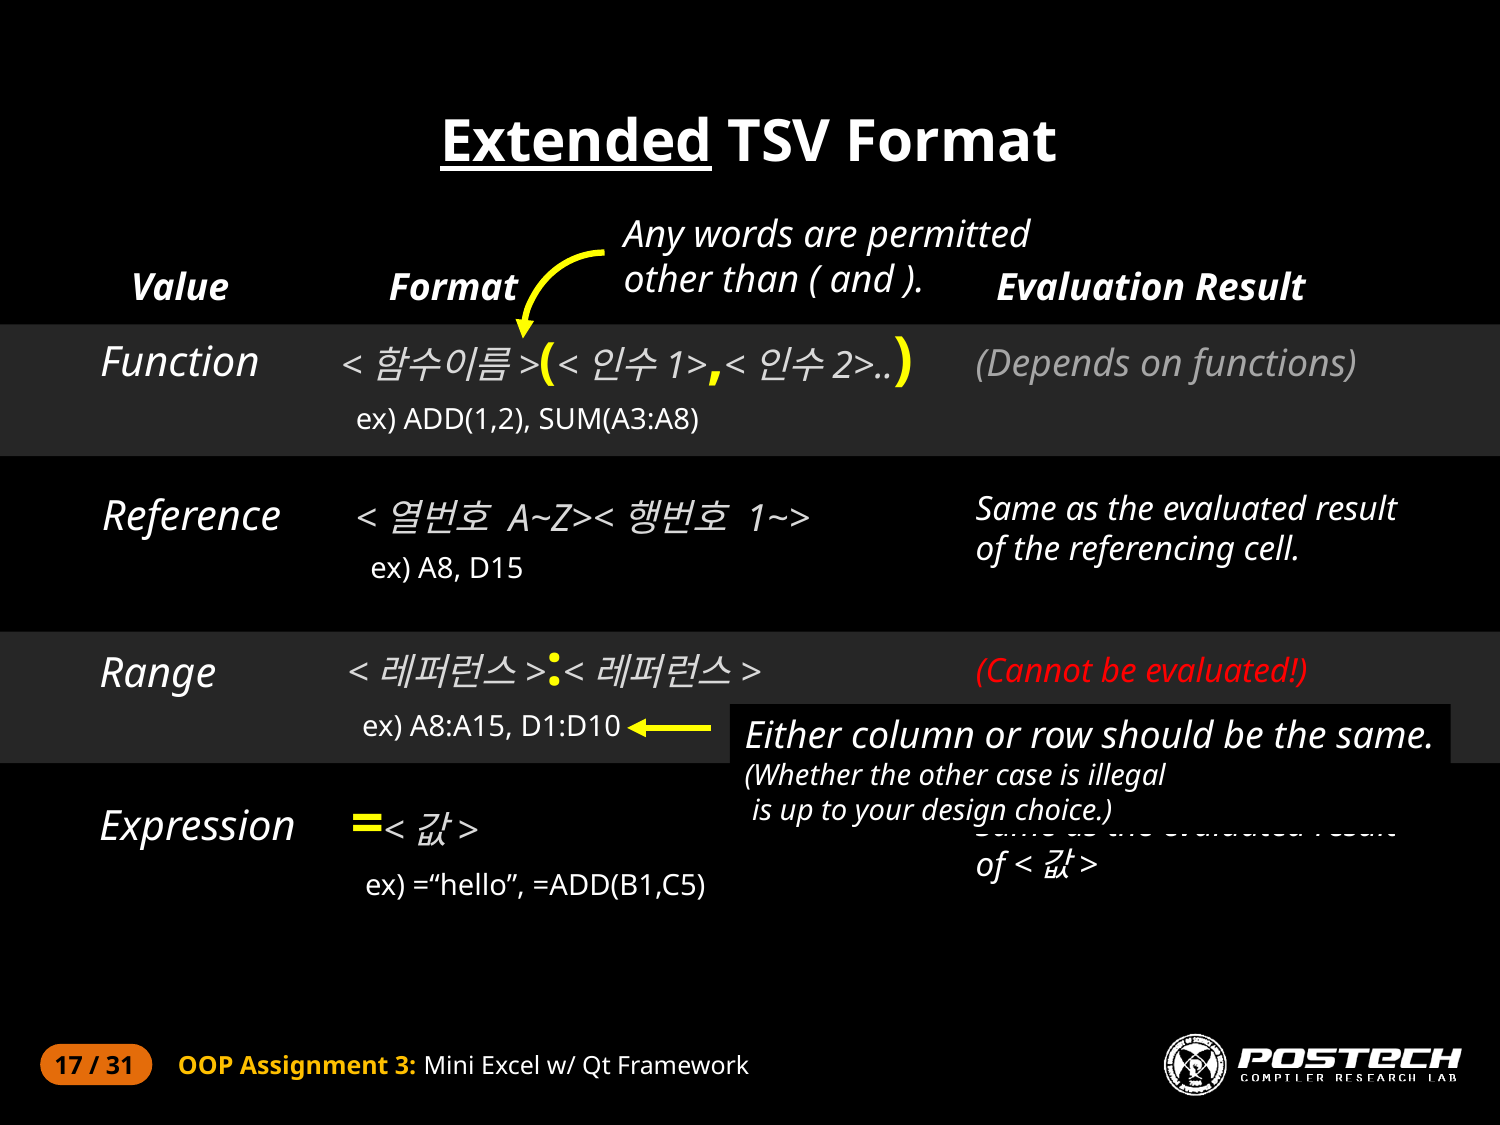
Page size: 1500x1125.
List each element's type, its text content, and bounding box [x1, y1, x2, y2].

text_box Same as the evaluated result of <값> [960, 834, 1413, 891]
text_box =<값> ex) =“hello”, =ADD(B1,C5) [335, 778, 721, 909]
title Extended TSV Format [75, 92, 1424, 185]
text_box Expression [84, 791, 312, 857]
text_box Same as the evaluated result of the referencing cell. [960, 479, 1413, 575]
text_box Value [115, 255, 245, 311]
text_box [0, 619, 1500, 764]
text_box Evaluation Result [981, 255, 1322, 311]
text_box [0, 312, 1500, 457]
text_box Either column or row should be the same. (Whether the other case is illegal is up to your design choice.) [729, 771, 1451, 834]
text_box Reference [87, 481, 297, 547]
text_box Any words are permitted other than ( and ). [608, 202, 1046, 307]
text_box [526, 251, 605, 311]
picture [1227, 1048, 1474, 1094]
text_box <열번호 A~Z><행번호 1~> ex) A8, D15 [340, 486, 825, 592]
text_box Format [374, 255, 534, 311]
